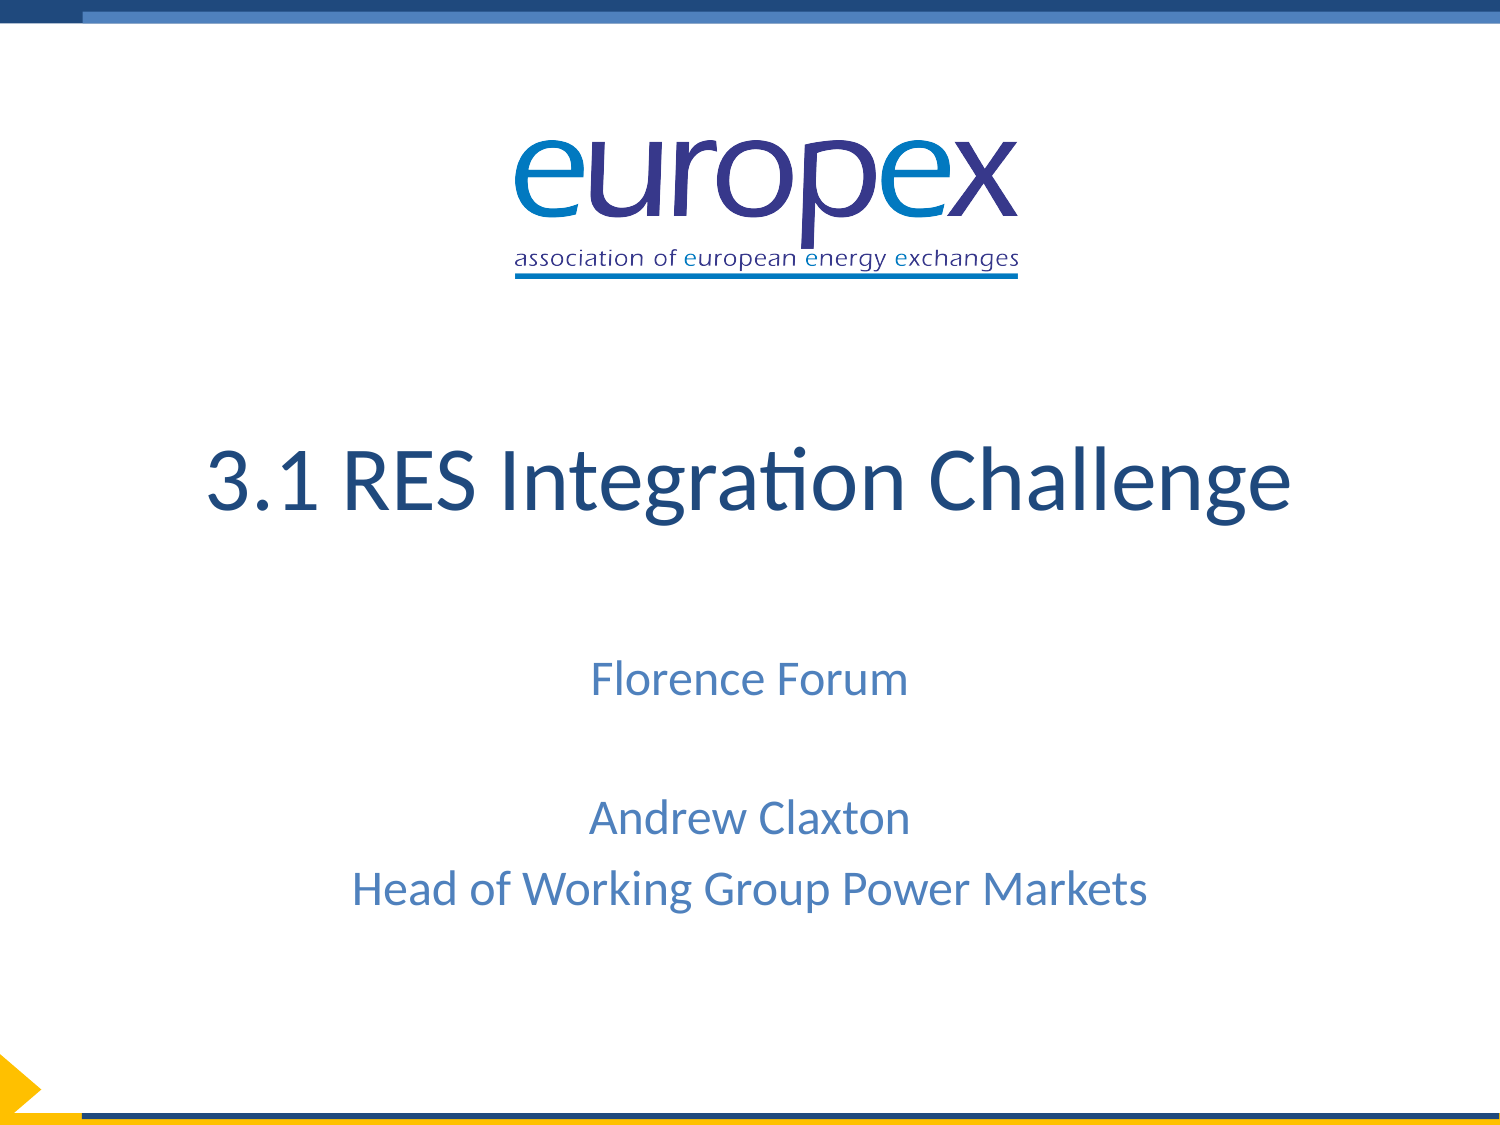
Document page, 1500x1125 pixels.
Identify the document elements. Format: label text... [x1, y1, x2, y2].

picture [515, 140, 1018, 279]
title 3.1 RES Integration Challenge [112, 349, 1388, 598]
subtitle Florence Forum Andrew Claxton Head of Working Group Power Markets [225, 637, 1275, 925]
